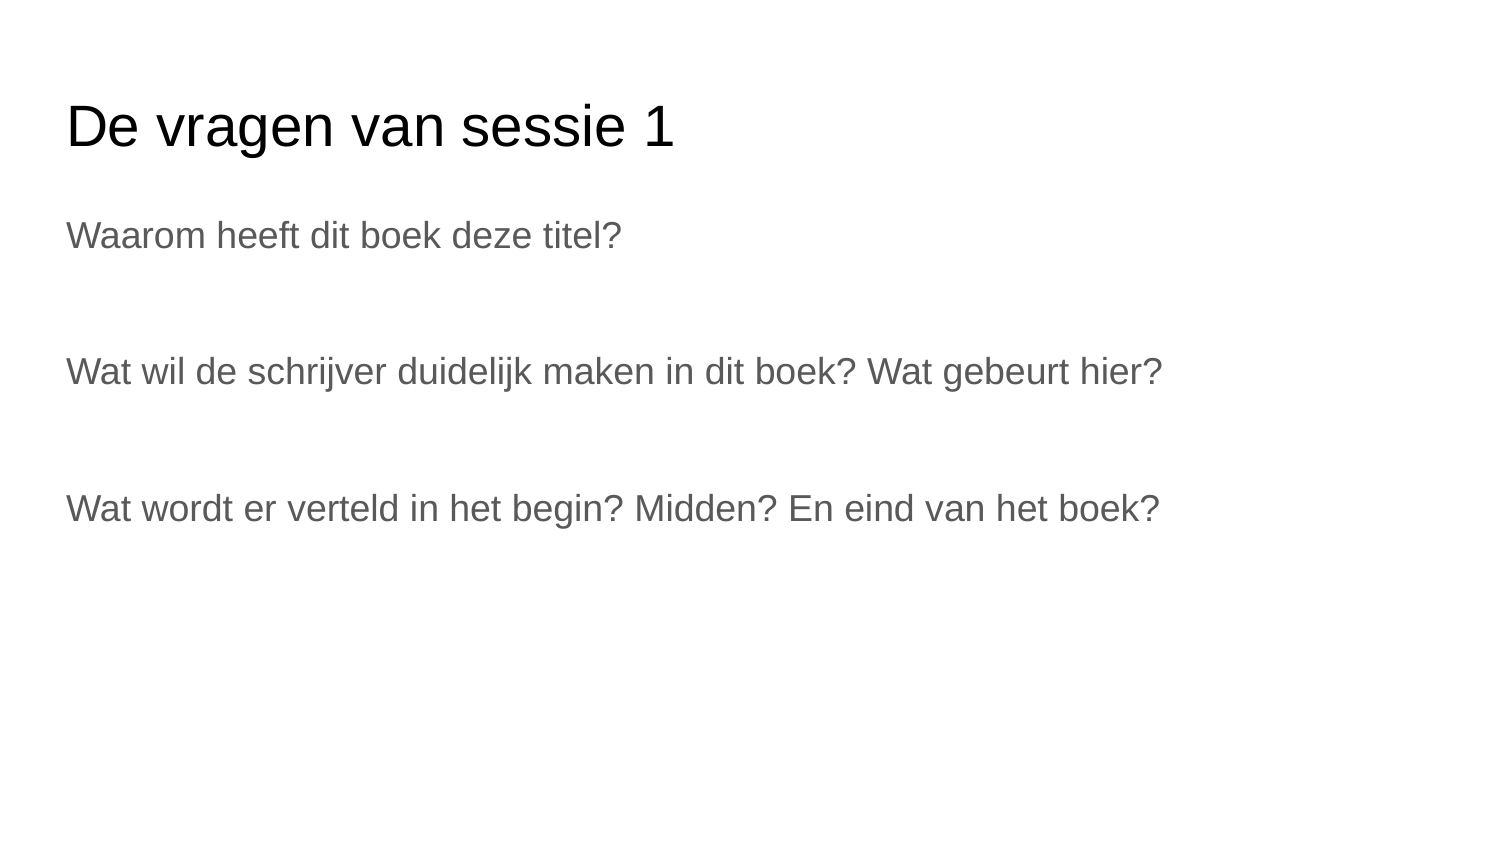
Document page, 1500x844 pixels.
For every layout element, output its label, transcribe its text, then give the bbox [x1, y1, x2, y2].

list Waarom heeft dit boek deze titel? Wat wil de schrijver duidelijk maken in dit boek? Wat gebeurt hier? Wat wordt er verteld in het begin? Midden? En eind van het boek? [51, 189, 1449, 750]
title De vragen van sessie 1 [51, 72, 1449, 167]
